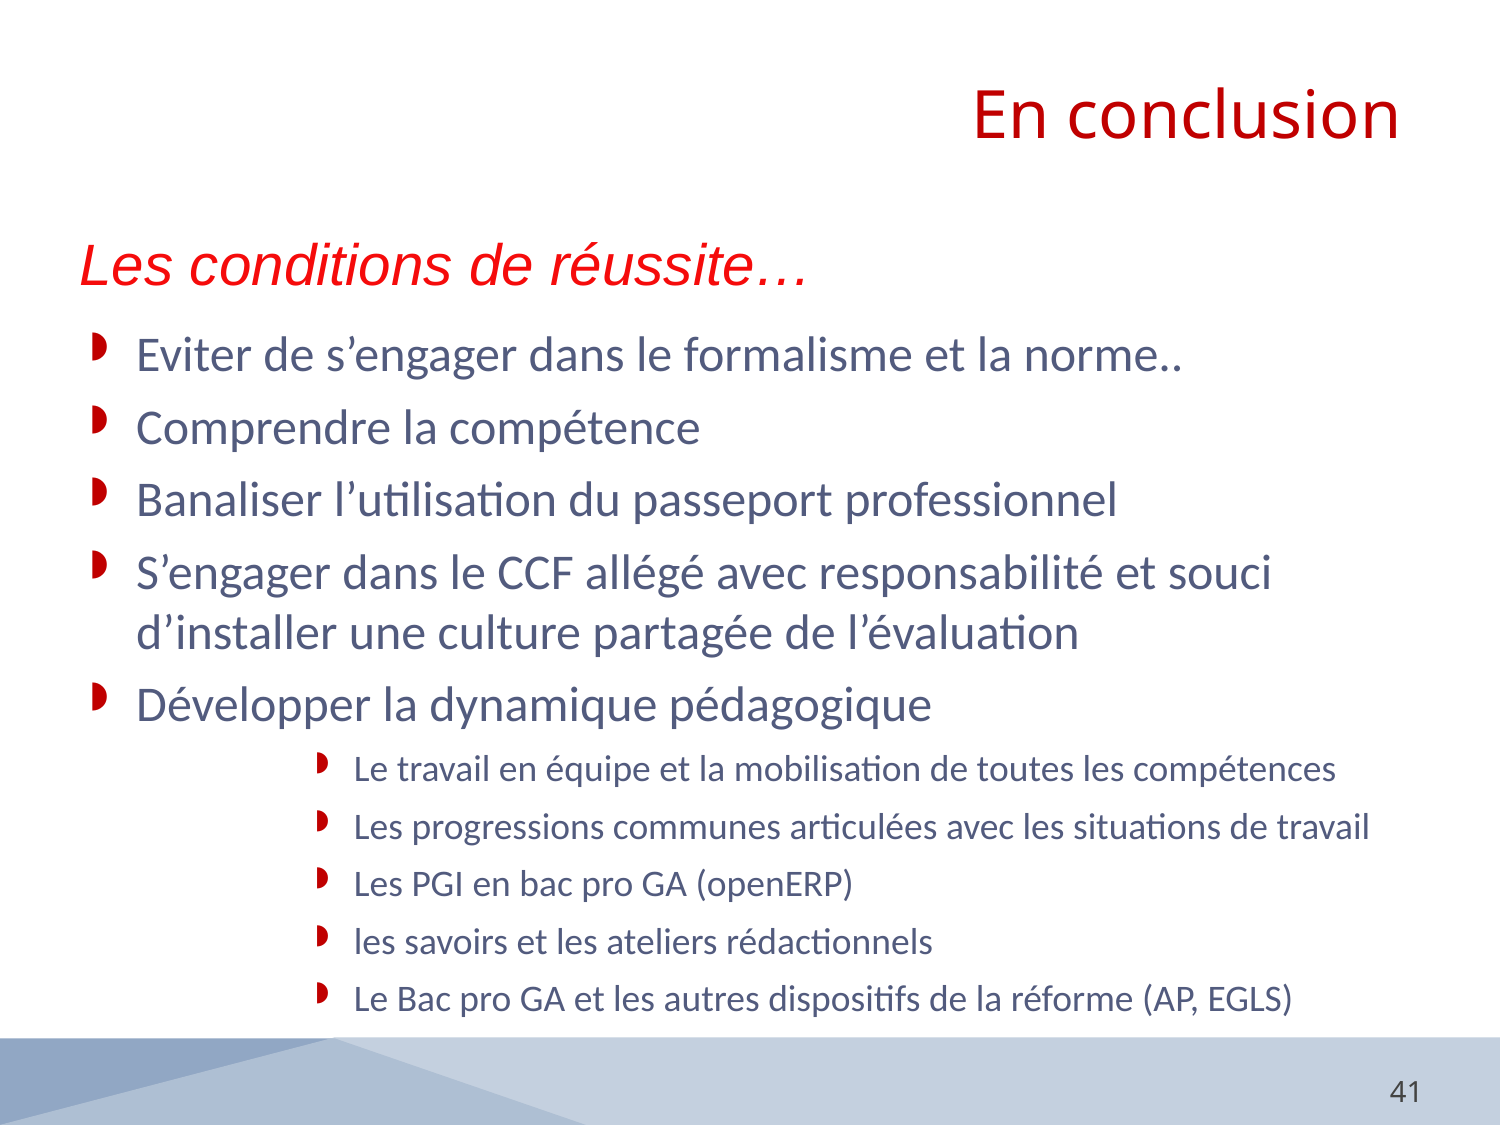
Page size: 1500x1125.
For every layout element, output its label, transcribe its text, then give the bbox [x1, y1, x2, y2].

text_box 41 [1277, 1066, 1439, 1125]
text_box En conclusion [183, 66, 1417, 157]
text_box Eviter de s’engager dans le formalisme et la norme.. Comprendre la compétence Banaliser l’utilisation du passeport professionnel S’engager dans le CCF allégé avec responsabilité et souci d’installer une culture partagée de l’évaluation Développer la dynamique pédagogique Le travail en équipe et la mobilisation de toutes les compétences Les progressions communes articulées avec les situations de travail Les PGI en bac pro GA (openERP) les savoirs et les ateliers rédactionnels Le Bac pro GA et les autres dispositifs de la réforme (AP, EGLS) [76, 314, 1427, 953]
text_box Les conditions de réussite… [64, 219, 1436, 303]
